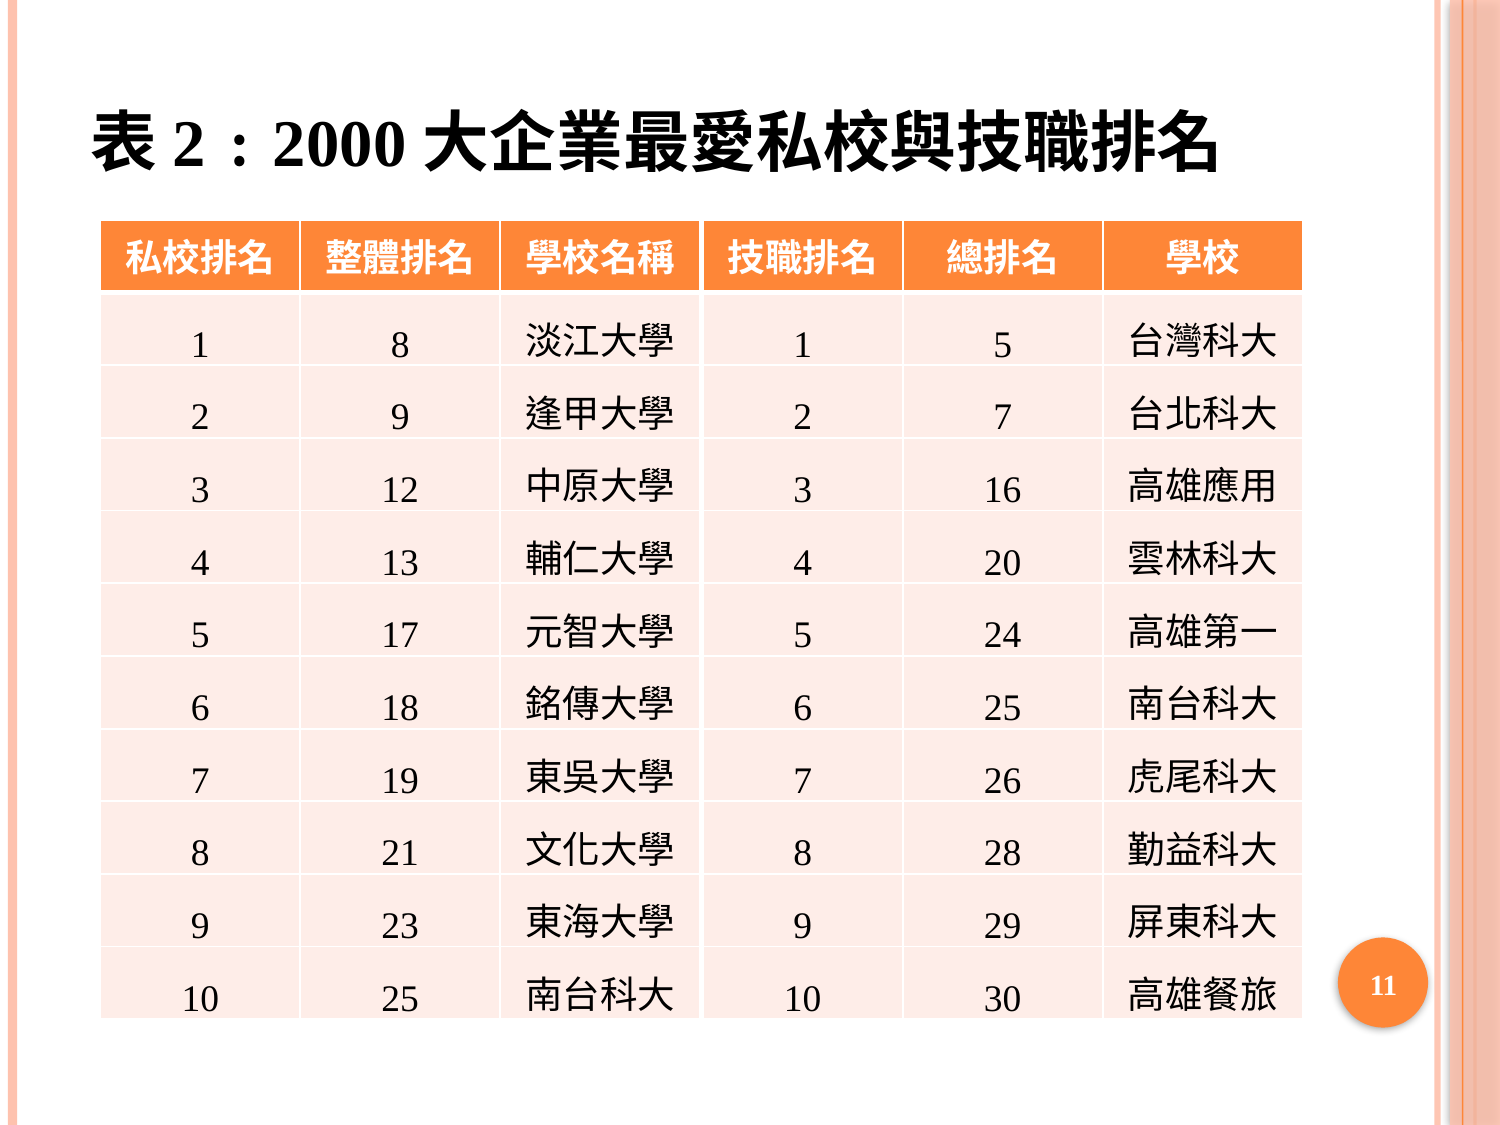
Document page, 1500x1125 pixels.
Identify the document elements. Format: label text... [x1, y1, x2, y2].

table_cell 逢甲大學 [501, 366, 699, 437]
table_cell 雲林科大 [1104, 511, 1302, 582]
table_cell 17 [301, 584, 499, 655]
table_cell 高雄應用 [1104, 439, 1302, 510]
table_cell 勤益科大 [1104, 802, 1302, 873]
table_cell 13 [301, 511, 499, 582]
table_cell 4 [101, 511, 299, 582]
table_cell 21 [301, 802, 499, 873]
table_cell 3 [704, 439, 902, 510]
table_cell 中原大學 [501, 439, 699, 510]
table_cell 2 [101, 366, 299, 437]
table_cell 台北科大 [1104, 366, 1302, 437]
table_header 私校排名 [101, 221, 299, 290]
table_cell 12 [301, 439, 499, 510]
table_cell 高雄第一 [1104, 584, 1302, 655]
table_cell 台灣科大 [1104, 295, 1302, 364]
table_cell 25 [904, 657, 1102, 728]
table_cell 7 [101, 730, 299, 800]
table_cell 10 [704, 947, 902, 1018]
table_cell 8 [704, 802, 902, 873]
table_cell 2 [704, 366, 902, 437]
table_cell 7 [904, 366, 1102, 437]
table_cell 銘傳大學 [501, 657, 699, 728]
table_cell 3 [101, 439, 299, 510]
table_cell 輔仁大學 [501, 511, 699, 582]
table_cell 5 [904, 295, 1102, 364]
table_cell 8 [301, 295, 499, 364]
table_cell 文化大學 [501, 802, 699, 873]
table_cell 6 [704, 657, 902, 728]
table_header 學校 [1104, 221, 1302, 290]
table_cell 5 [704, 584, 902, 655]
table_cell 屏東科大 [1104, 875, 1302, 946]
table_cell 23 [301, 875, 499, 946]
table_cell 東海大學 [501, 875, 699, 946]
table_cell 高雄餐旅 [1104, 947, 1302, 1018]
table_cell 30 [904, 947, 1102, 1018]
table_cell 4 [704, 511, 902, 582]
table_cell 24 [904, 584, 1102, 655]
table_cell 6 [101, 657, 299, 728]
table_cell 1 [101, 295, 299, 364]
table_cell 10 [101, 947, 299, 1018]
table_cell 18 [301, 657, 499, 728]
table_cell 5 [101, 584, 299, 655]
table_cell 29 [904, 875, 1102, 946]
table_cell 26 [904, 730, 1102, 800]
table_cell 19 [301, 730, 499, 800]
table_header 整體排名 [301, 221, 499, 290]
table_cell 1 [704, 295, 902, 364]
table_cell 元智大學 [501, 584, 699, 655]
table_header 技職排名 [704, 221, 902, 290]
slide_number 11 [1333, 940, 1434, 1026]
table_cell 9 [704, 875, 902, 946]
table_cell 28 [904, 802, 1102, 873]
table_cell 16 [904, 439, 1102, 510]
table_cell 南台科大 [501, 947, 699, 1018]
table_cell 南台科大 [1104, 657, 1302, 728]
table_header 學校名稱 [501, 221, 699, 290]
table_cell 8 [101, 802, 299, 873]
table_cell 9 [301, 366, 499, 437]
table_cell 20 [904, 511, 1102, 582]
table_header 總排名 [904, 221, 1102, 290]
table_cell 7 [704, 730, 902, 800]
title 表2﹕2000大企業最愛私校與技職排名 [75, 45, 1300, 235]
table_cell 淡江大學 [501, 295, 699, 364]
table_cell 虎尾科大 [1104, 730, 1302, 800]
table_cell 東吳大學 [501, 730, 699, 800]
table_cell 25 [301, 947, 499, 1018]
table_cell 9 [101, 875, 299, 946]
